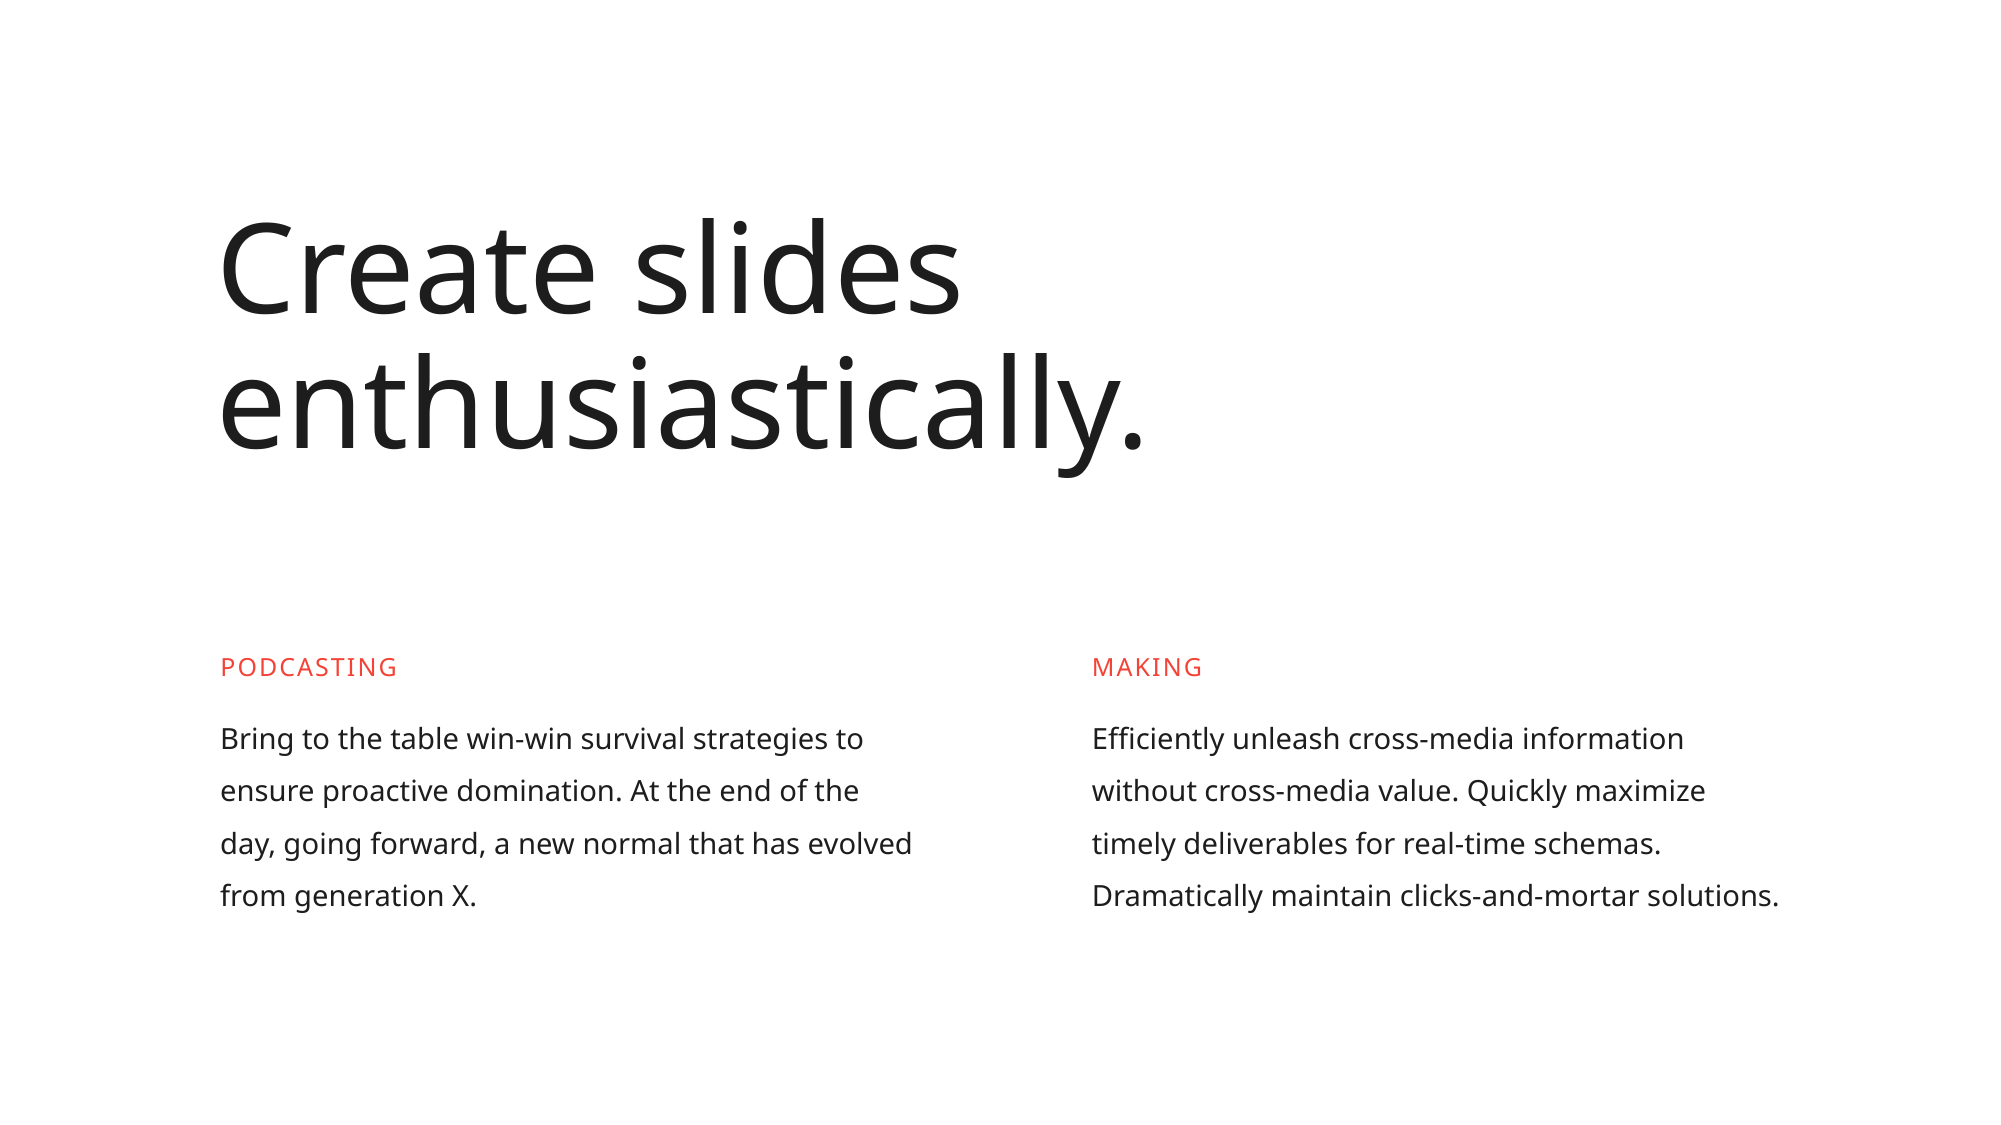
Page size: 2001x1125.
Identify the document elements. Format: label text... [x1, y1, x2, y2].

text_box Efficiently unleash cross-media information without cross-media value. Quickly maximize timely deliverables for real-time schemas. Dramatically maintain clicks-and-mortar solutions. [1091, 702, 1801, 913]
text_box Create slides enthusiastically. [216, 198, 1776, 476]
text_box MAKING [1091, 644, 1389, 681]
text_box PODCASTING [220, 644, 518, 681]
text_box Bring to the table win-win survival strategies to ensure proactive domination. At the end of the day, going forward, a new normal that has evolved from generation X. [220, 702, 929, 913]
